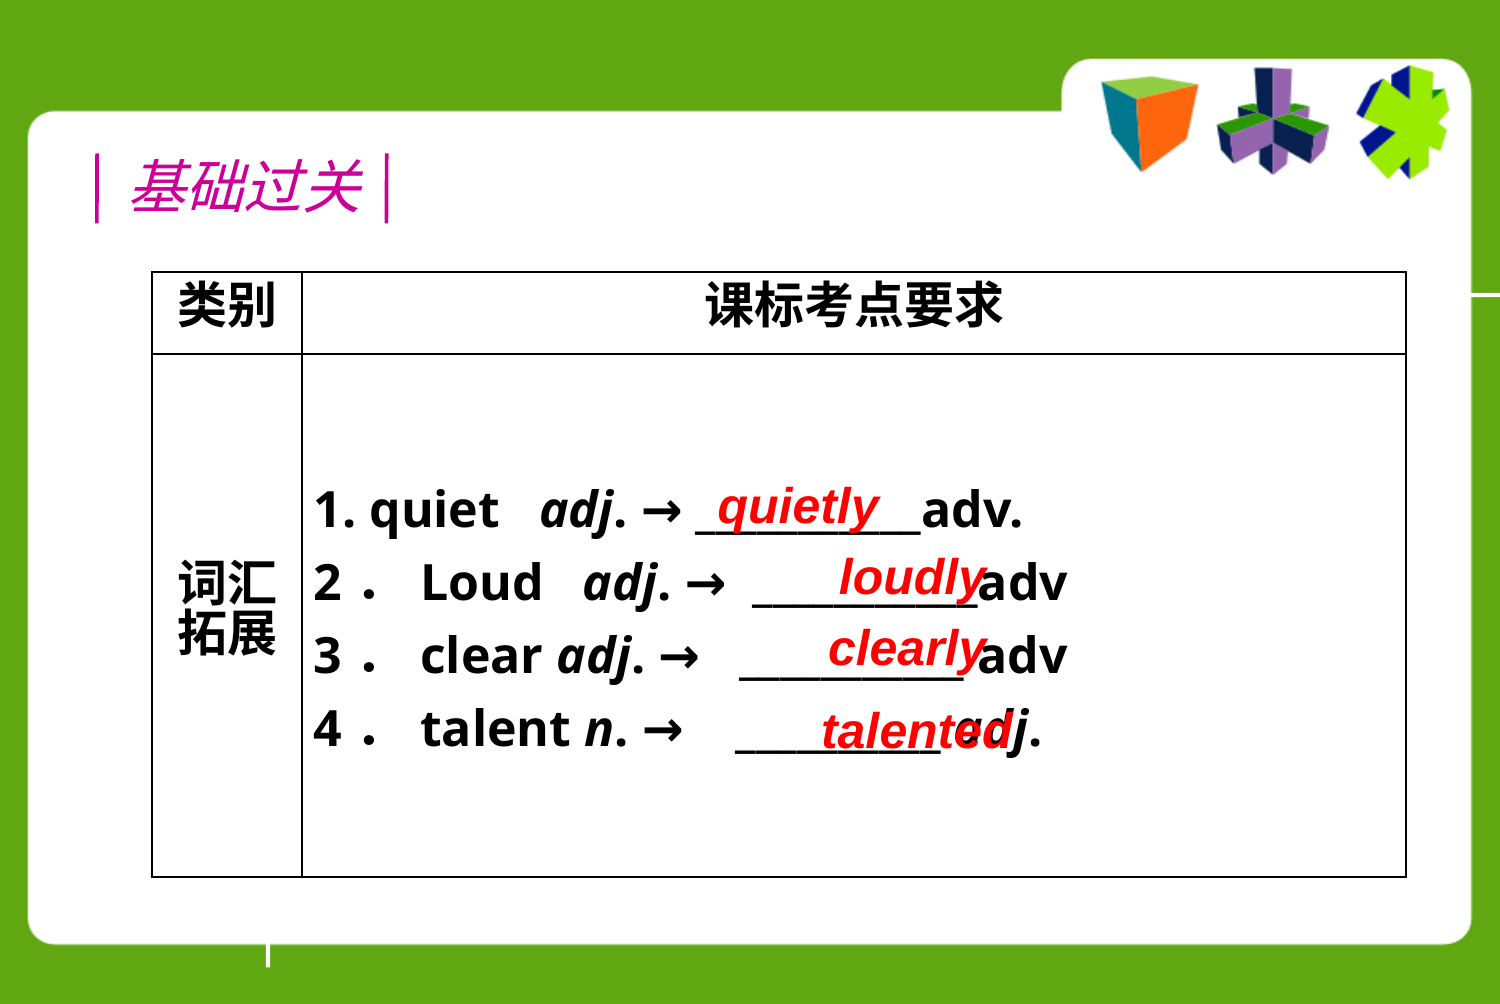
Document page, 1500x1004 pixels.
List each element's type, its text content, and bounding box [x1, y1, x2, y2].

table_cell 词汇 拓展 [153, 355, 301, 876]
text_box clearly [813, 608, 1002, 683]
text_box quietly [702, 466, 894, 542]
text_box talented [806, 690, 1028, 766]
text_box loudly [824, 537, 1002, 608]
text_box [96, 153, 387, 240]
table_cell 1. quiet adj. → ___________adv. 2．Loud adj. → ___________adv 3．clear adj. → ___________ adv 4．talent n. → __________ adj. [303, 355, 1405, 876]
picture [0, 0, 1500, 1004]
table_header 课标考点要求 [303, 273, 1405, 353]
table_header 类别 [153, 273, 301, 353]
